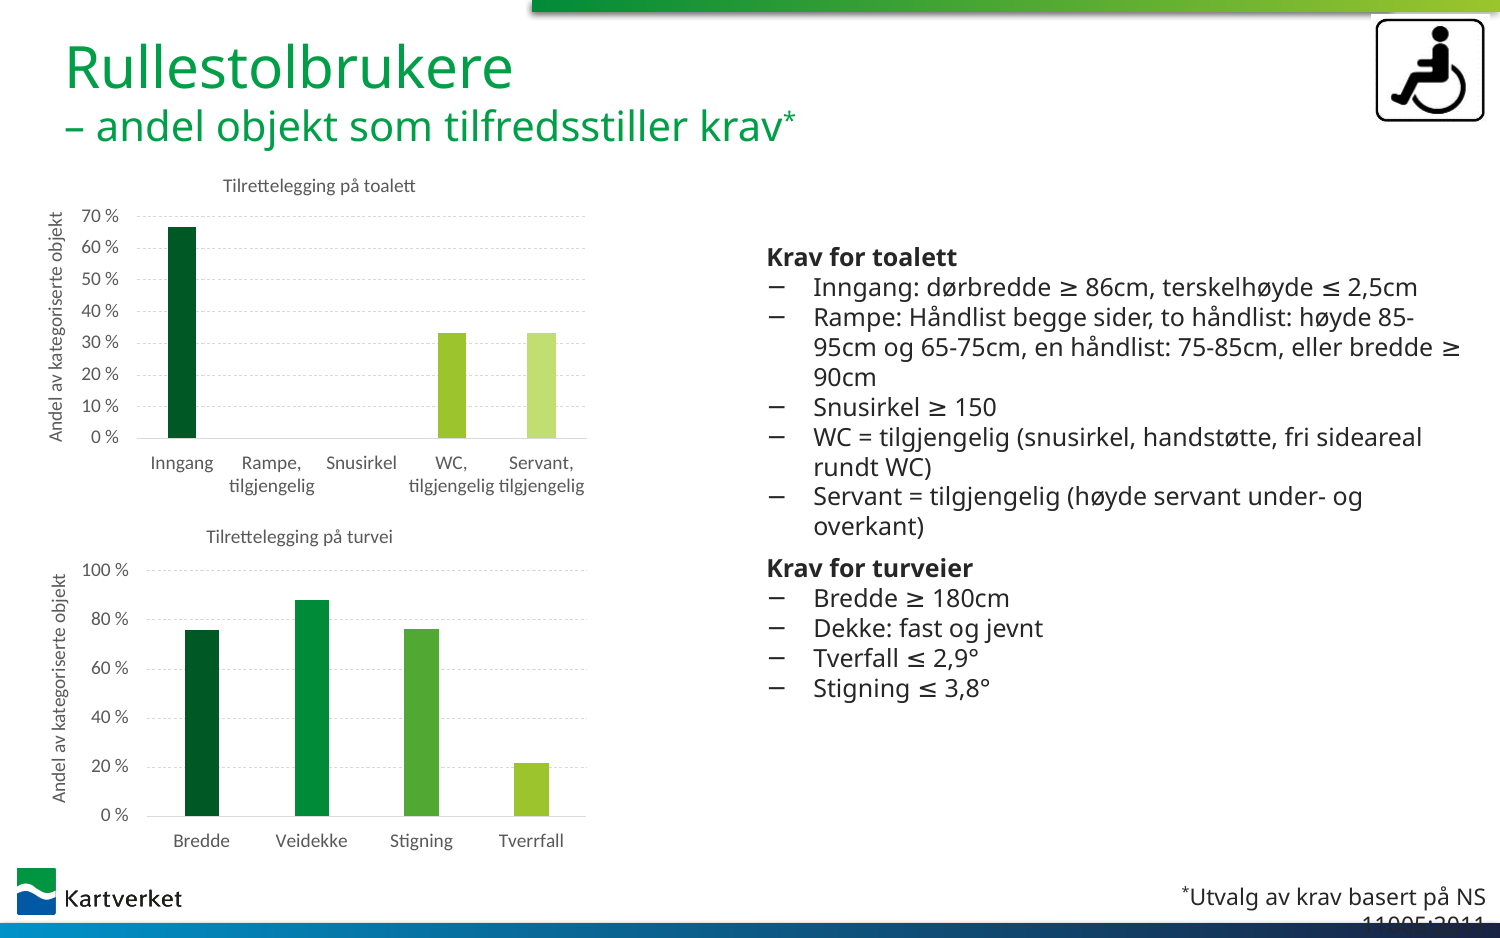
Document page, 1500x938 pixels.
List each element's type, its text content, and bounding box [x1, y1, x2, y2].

text_box Rullestolbrukere – andel objekt som tilfredsstiller krav* [49, 14, 1431, 158]
picture [1371, 13, 1491, 127]
text_box Krav for turveier Bredde ≥ 180cm Dekke: fast og jevnt Tverfall ≤ 2,9° Stigning ≤ 3,8° [751, 545, 1483, 710]
text_box Krav for toalett Inngang: dørbredde ≥ 86cm, terskelhøyde ≤ 2,5cm Rampe: Håndlist begge sider, to håndlist: høyde 85-95cm og 65-75cm, en håndlist: 75-85cm, eller bredde ≥ 90cm Snusirkel ≥ 150 WC = tilgjengelig (snusirkel, handstøtte, fri sideareal rundt WC) Servant = tilgjengelig (høyde servant under- og overkant) [751, 234, 1483, 545]
text_box *Utvalg av krav basert på NS 11005:2011 [1068, 873, 1500, 938]
picture [41, 520, 598, 859]
picture [41, 166, 598, 505]
